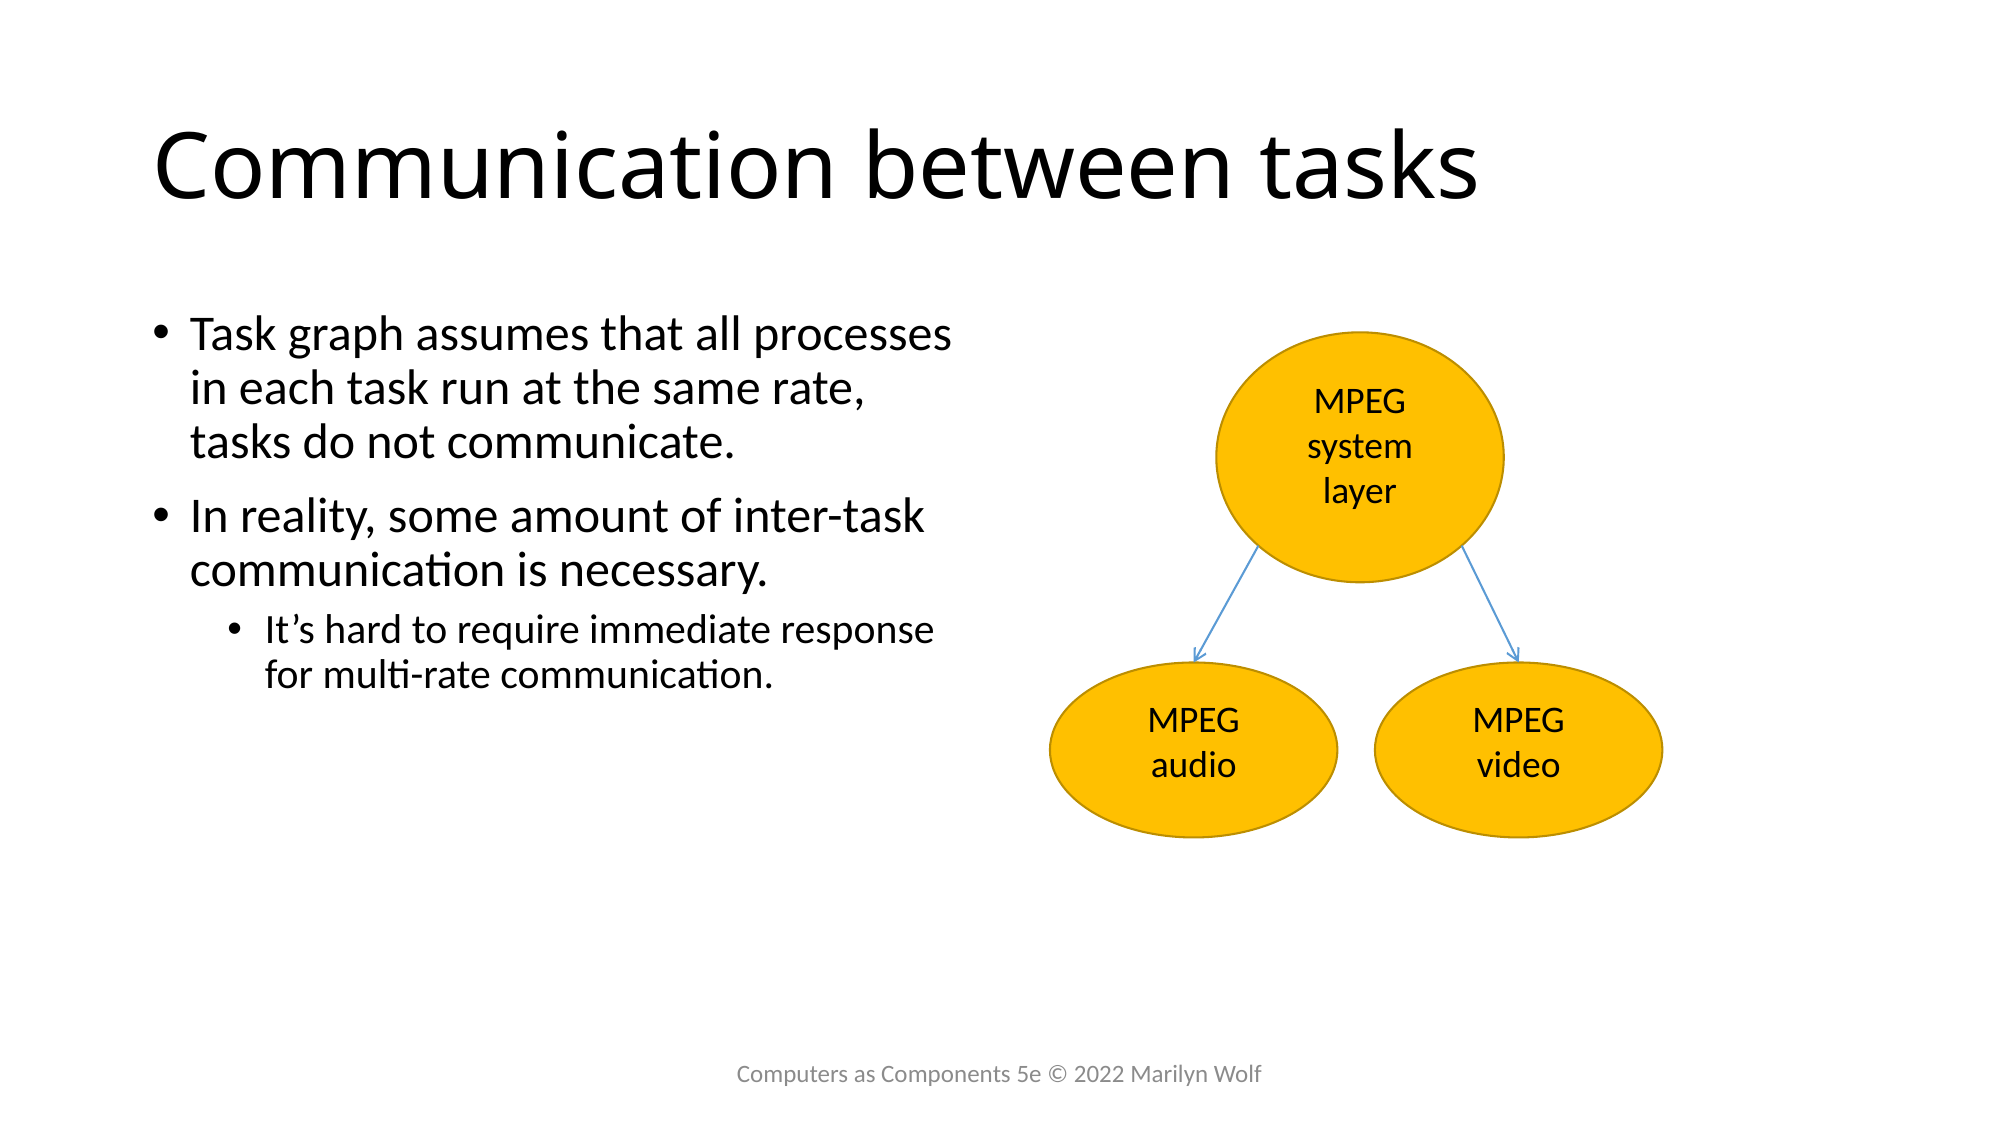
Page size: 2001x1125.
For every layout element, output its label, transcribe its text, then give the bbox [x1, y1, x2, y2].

footer Computers as Components 5e © 2022 Marilyn Wolf [662, 1042, 1338, 1103]
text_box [1461, 545, 1519, 663]
title Communication between tasks [137, 59, 1863, 278]
text_box MPEG system layer [1215, 331, 1505, 584]
text_box MPEG video [1373, 661, 1664, 839]
text_box MPEG audio [1048, 661, 1339, 839]
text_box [1193, 545, 1259, 663]
list Task graph assumes that all processes in each task run at the same rate, tasks do not communicate. In reality, some amount of inter-task communication is necessary. It’s hard to require immediate response for multi-rate communication. [137, 299, 988, 1014]
